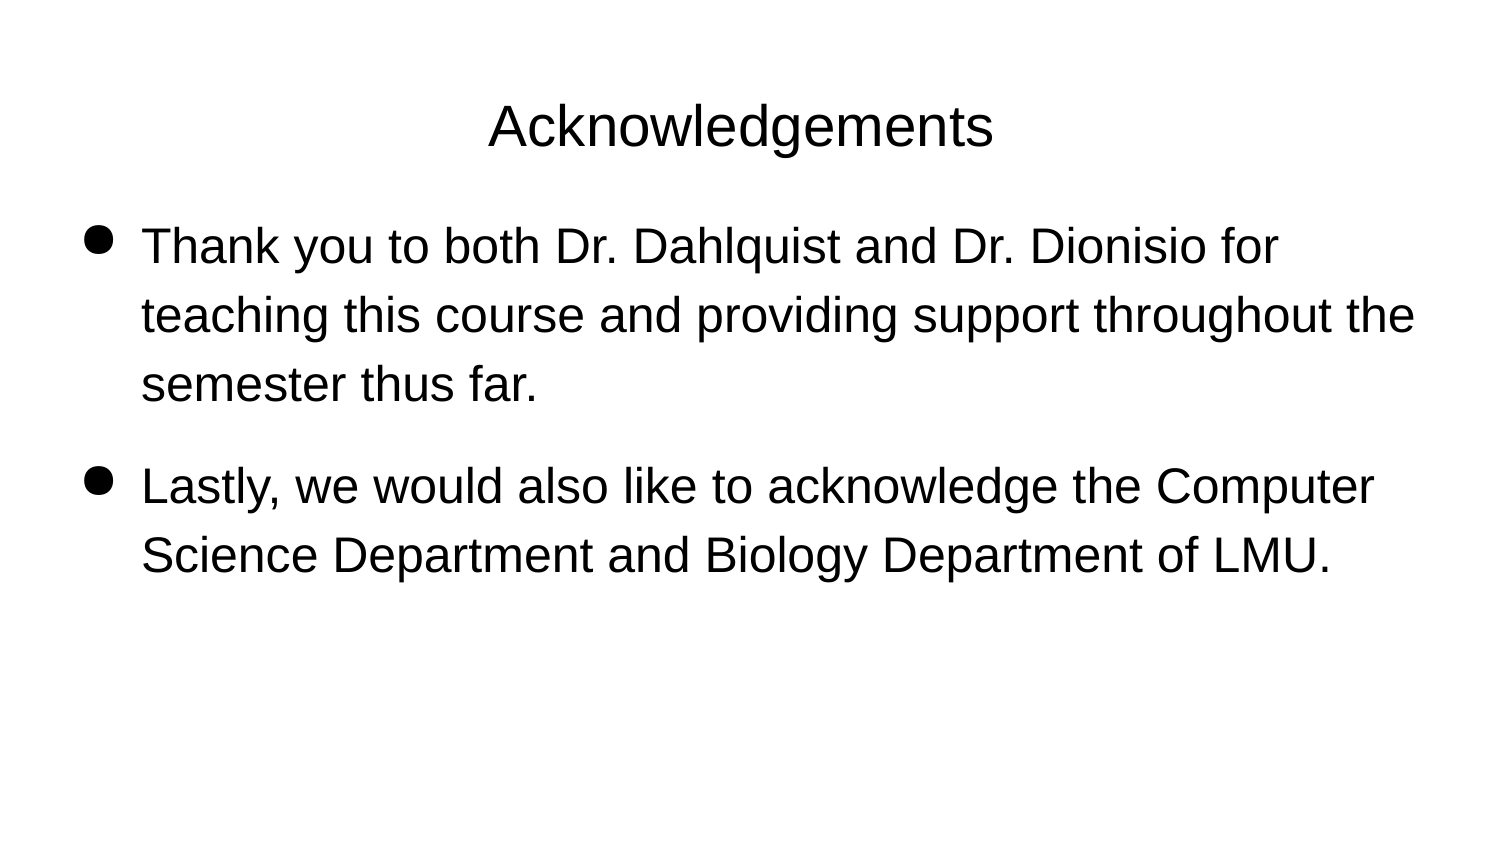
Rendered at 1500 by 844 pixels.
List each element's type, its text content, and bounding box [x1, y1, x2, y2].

title Acknowledgements [51, 72, 1449, 167]
list Thank you to both Dr. Dahlquist and Dr. Dionisio for teaching this course and providing support throughout the semester thus far. Lastly, we would also like to acknowledge the Computer Science Department and Biology Department of LMU. [51, 189, 1449, 750]
